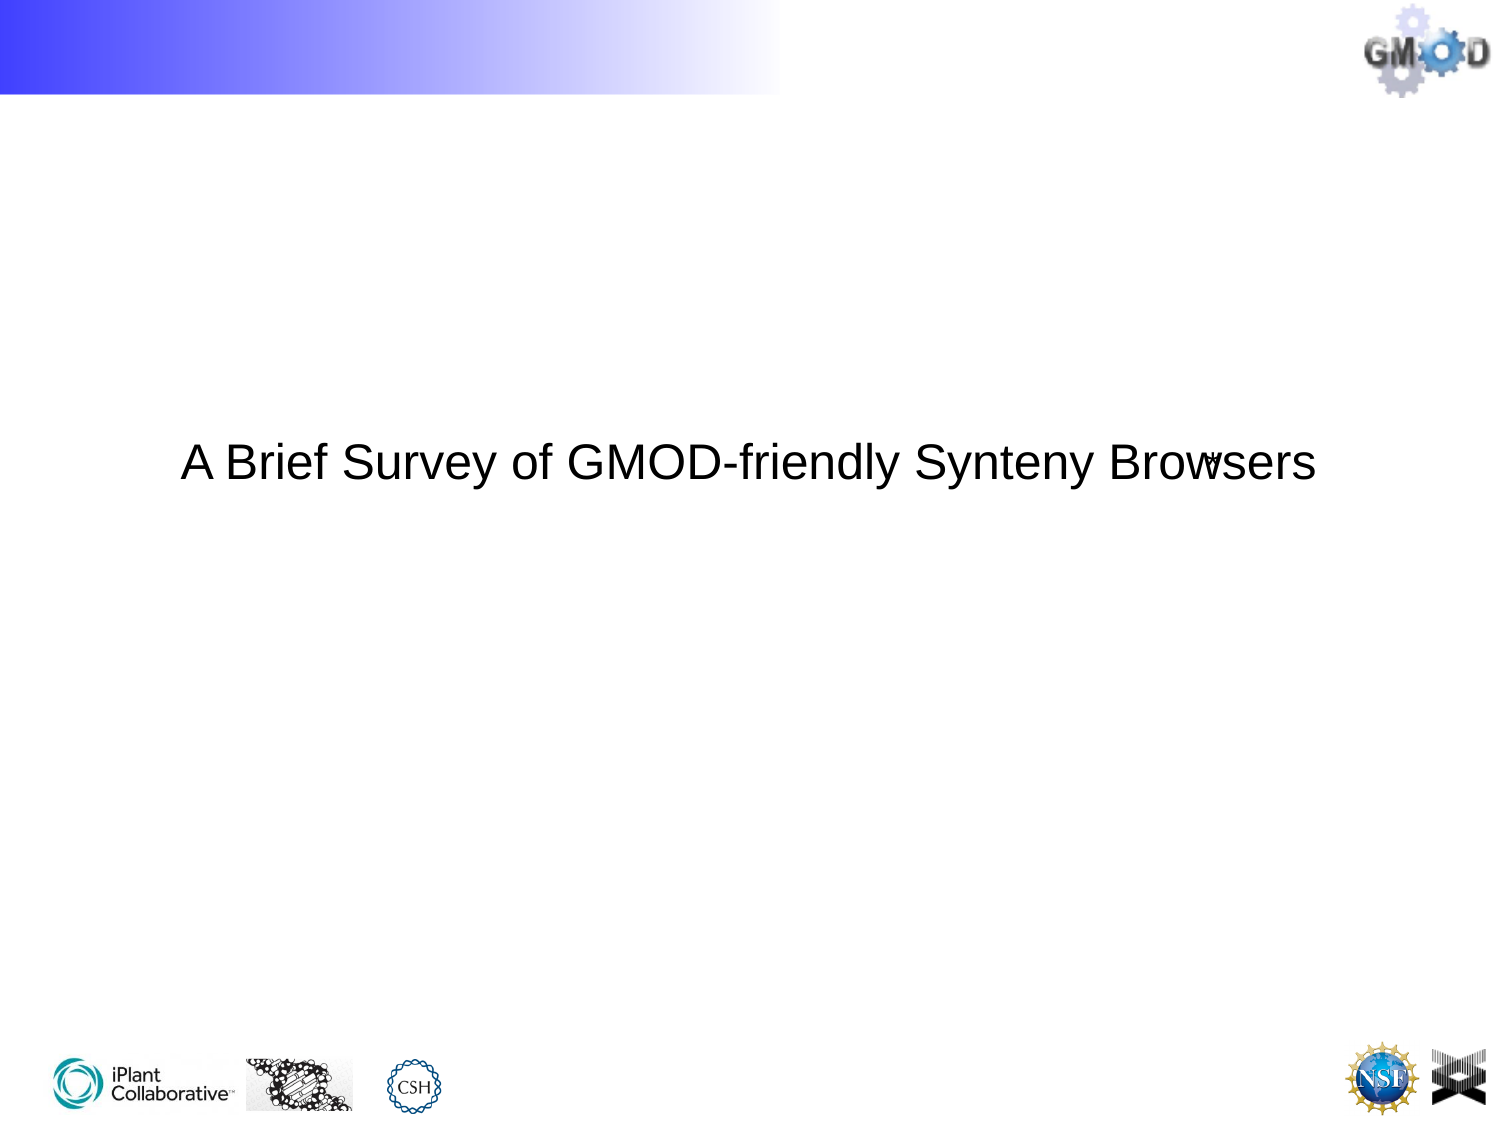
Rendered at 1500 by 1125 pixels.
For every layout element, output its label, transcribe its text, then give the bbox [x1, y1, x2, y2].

picture [1431, 1049, 1487, 1105]
picture [1344, 1040, 1420, 1116]
text_box * [1190, 433, 1236, 494]
picture [382, 1054, 442, 1116]
picture [39, 1053, 240, 1115]
text_box [0, 0, 1497, 98]
picture [246, 1056, 353, 1113]
list A Brief Survey of GMOD-friendly Synteny Browsers [112, 324, 1386, 999]
